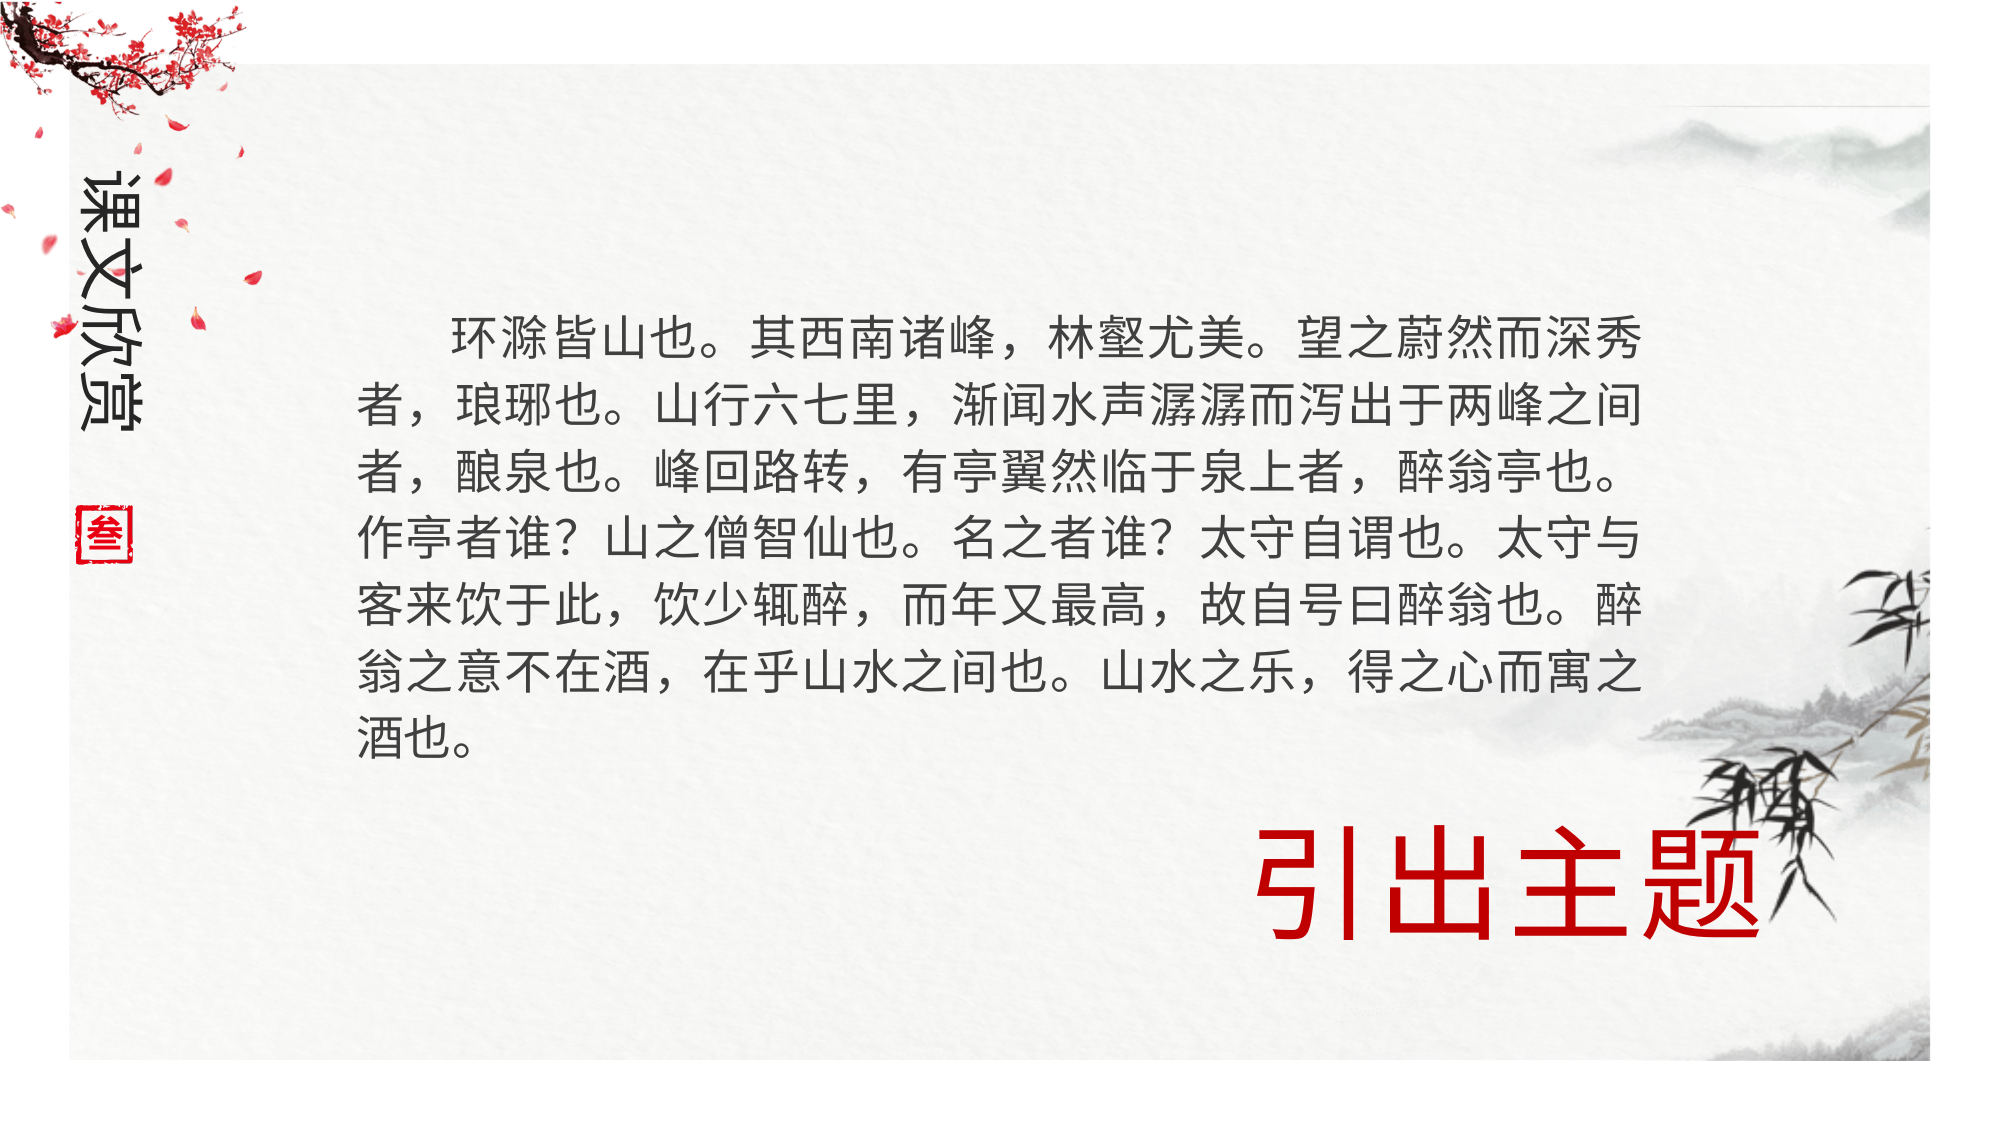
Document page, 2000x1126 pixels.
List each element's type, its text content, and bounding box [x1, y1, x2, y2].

picture [0, 0, 1931, 1061]
text_box 课文欣赏 [50, 349, 161, 453]
text_box 引出主题 [1231, 797, 1780, 963]
text_box 环滁皆山也。其西南诸峰，林壑尤美。望之蔚然而深秀者，琅琊也。山行六七里，渐闻水声潺潺而泻出于两峰之间者，酿泉也。峰回路转，有亭翼然临于泉上者，醉翁亭也。作亭者谁？山之僧智仙也。名之者谁？太守自谓也。太守与客来饮于此，饮少辄醉，而年又最高，故自号曰醉翁也。醉翁之意不在酒，在乎山水之间也。山水之乐，得之心而寓之酒也。 [341, 291, 1659, 773]
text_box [71, 502, 140, 565]
